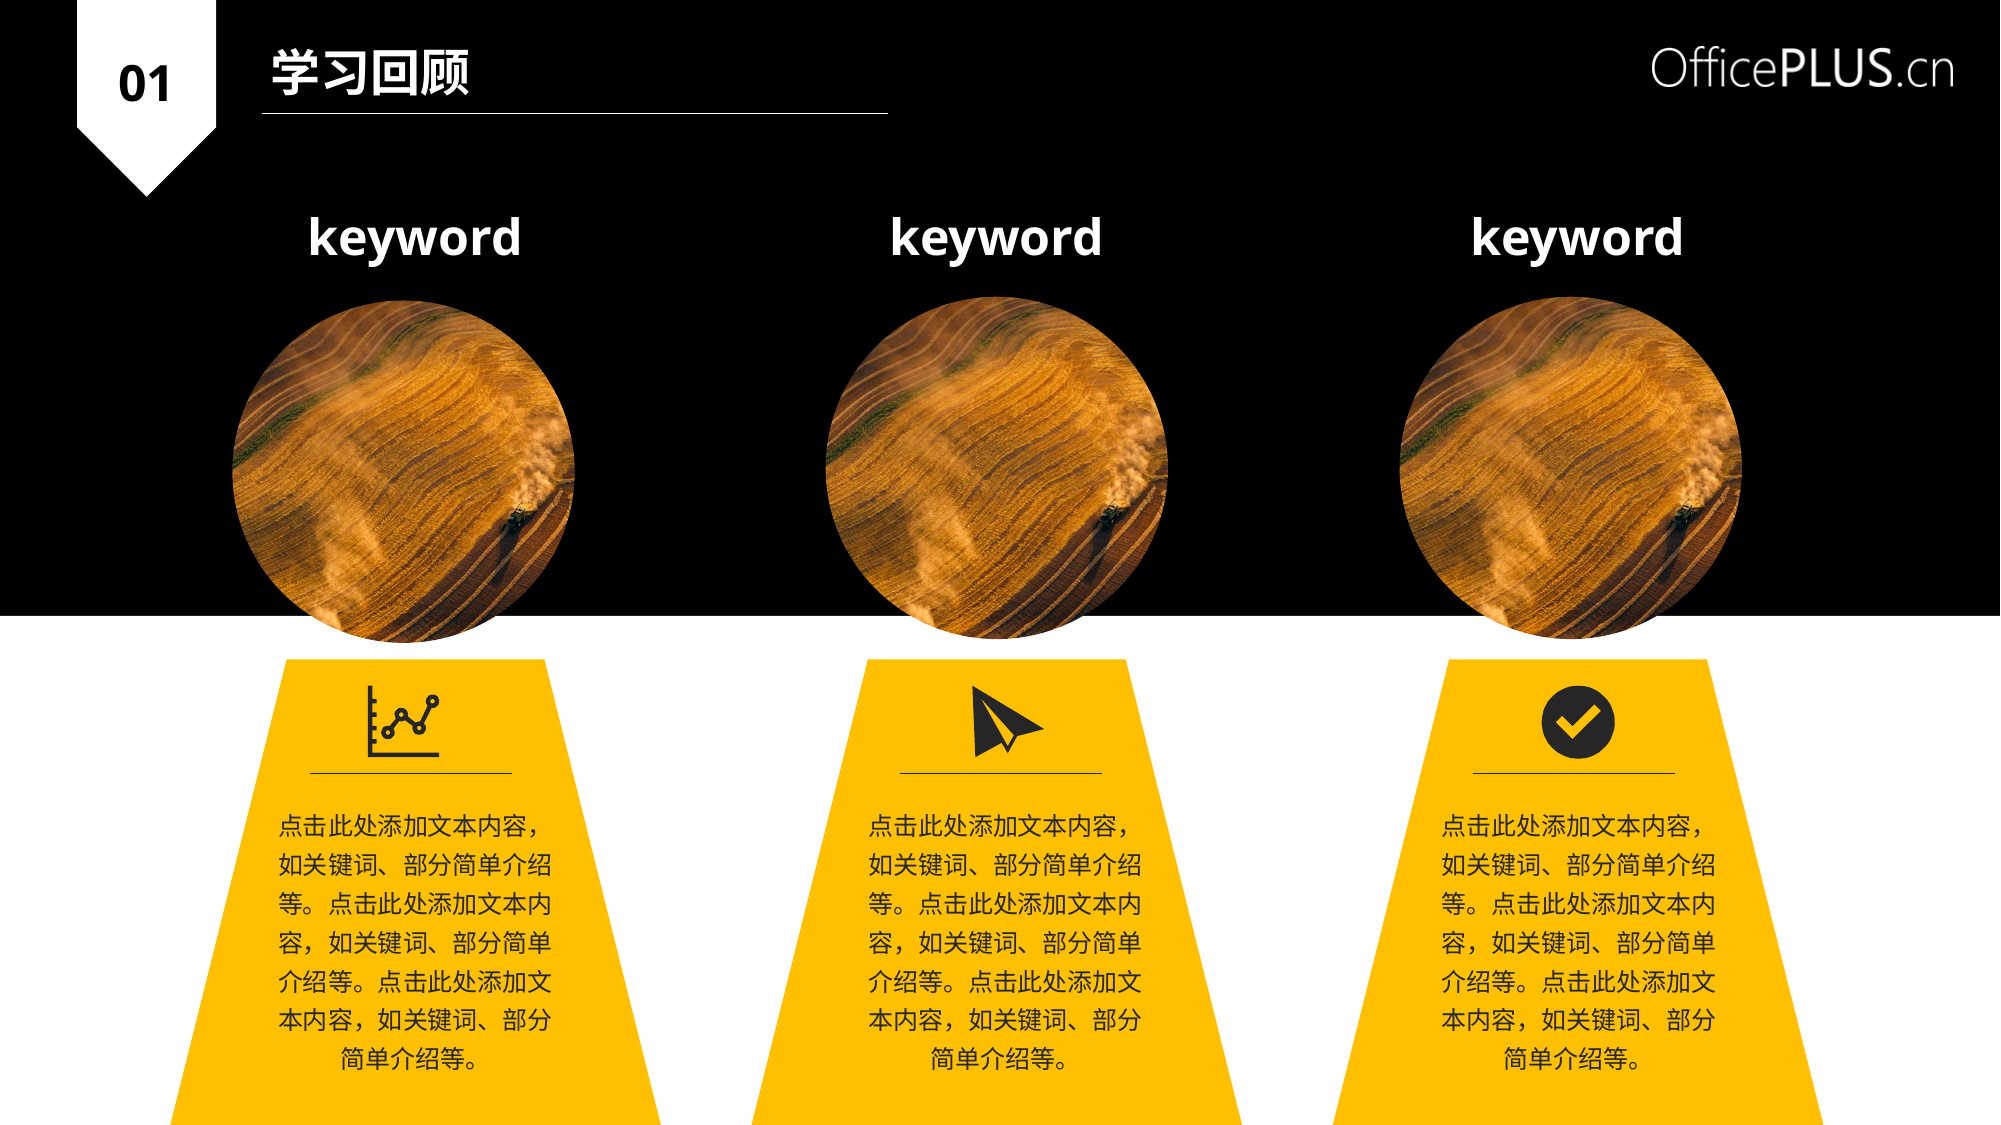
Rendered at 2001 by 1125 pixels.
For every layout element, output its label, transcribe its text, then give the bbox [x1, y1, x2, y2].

text_box [169, 801, 662, 1125]
text_box 点击此处添加文本内容，如关键词、部分简单介绍等。点击此处添加文本内容，如关键词、部分简单介绍等。点击此处添加文本内容，如关键词、部分简单介绍等。 [841, 793, 1171, 1082]
text_box [252, 658, 579, 793]
text_box [1541, 685, 1615, 759]
list 学习回顾 [255, 40, 881, 104]
picture [1399, 296, 1742, 640]
text_box [367, 685, 440, 758]
text_box [972, 685, 1045, 758]
picture [1652, 46, 1953, 87]
text_box keyword [1414, 198, 1742, 274]
list 01 [96, 50, 197, 120]
picture [825, 296, 1168, 640]
picture [232, 300, 575, 643]
text_box 点击此处添加文本内容，如关键词、部分简单介绍等。点击此处添加文本内容，如关键词、部分简单介绍等。点击此处添加文本内容，如关键词、部分简单介绍等。 [250, 793, 581, 1082]
text_box [750, 658, 1244, 1125]
text_box keyword [251, 198, 580, 274]
text_box [1414, 658, 1742, 793]
text_box keyword [832, 198, 1161, 274]
text_box [1331, 795, 1825, 1125]
text_box 点击此处添加文本内容，如关键词、部分简单介绍等。点击此处添加文本内容，如关键词、部分简单介绍等。点击此处添加文本内容，如关键词、部分简单介绍等。 [1414, 793, 1744, 1082]
